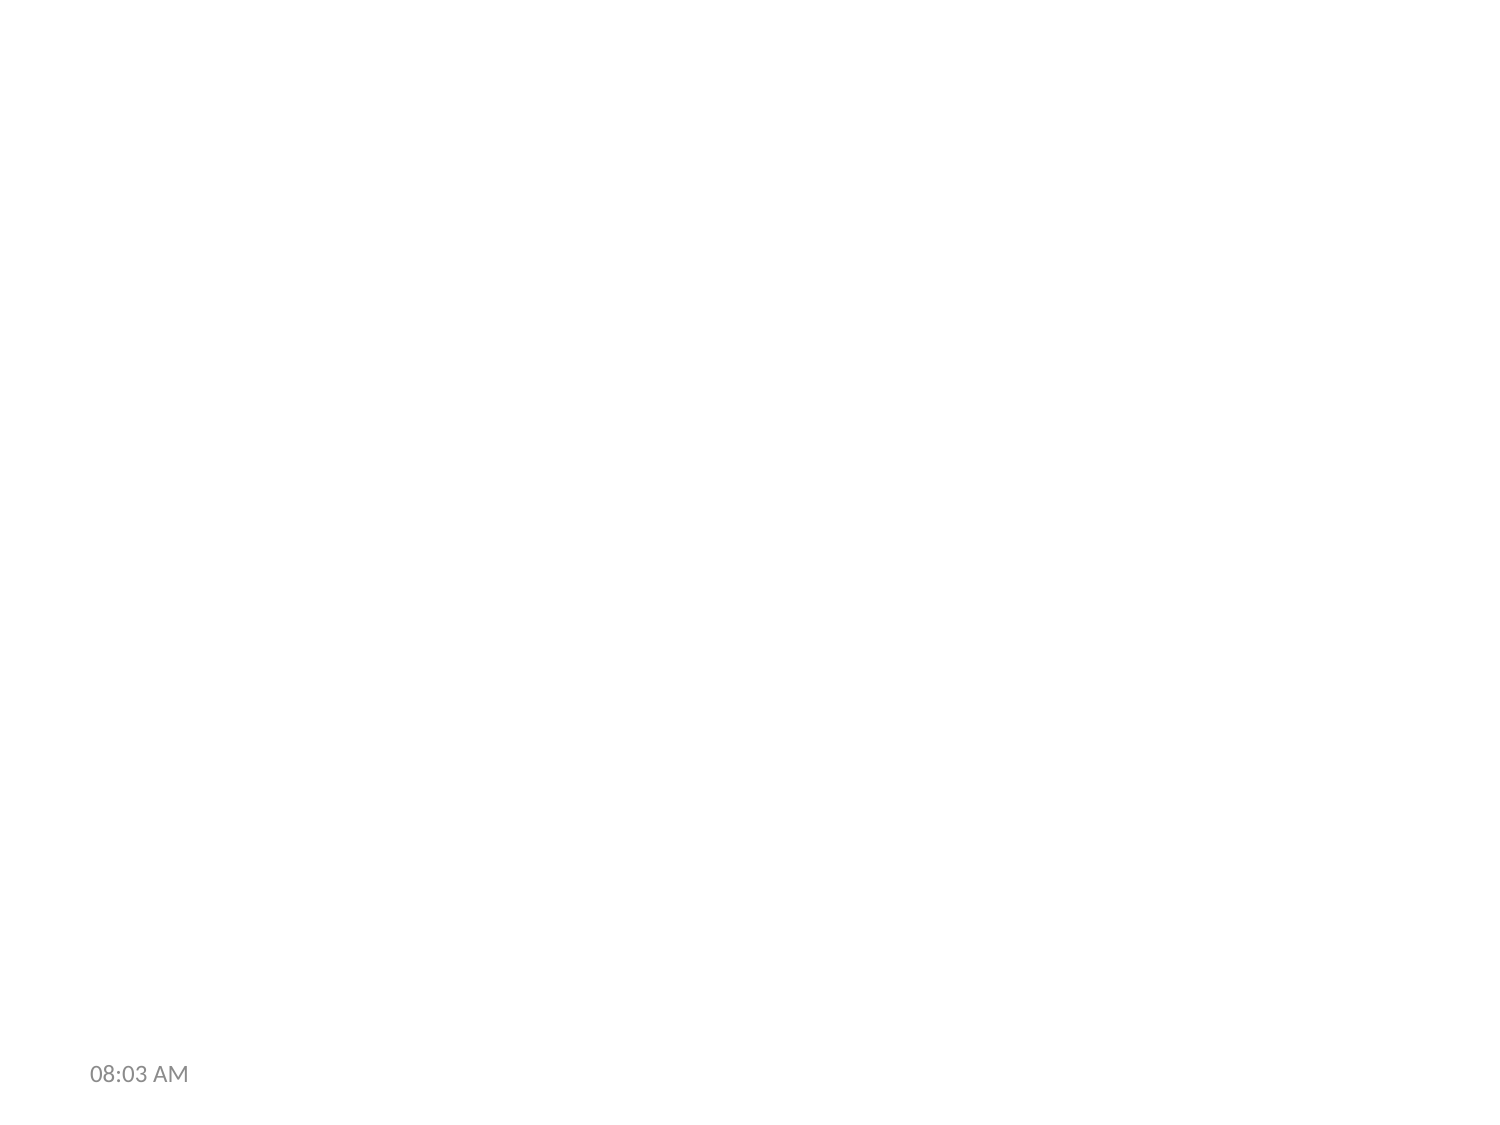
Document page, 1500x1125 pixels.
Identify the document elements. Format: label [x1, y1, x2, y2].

slide_number [75, 1042, 425, 1103]
